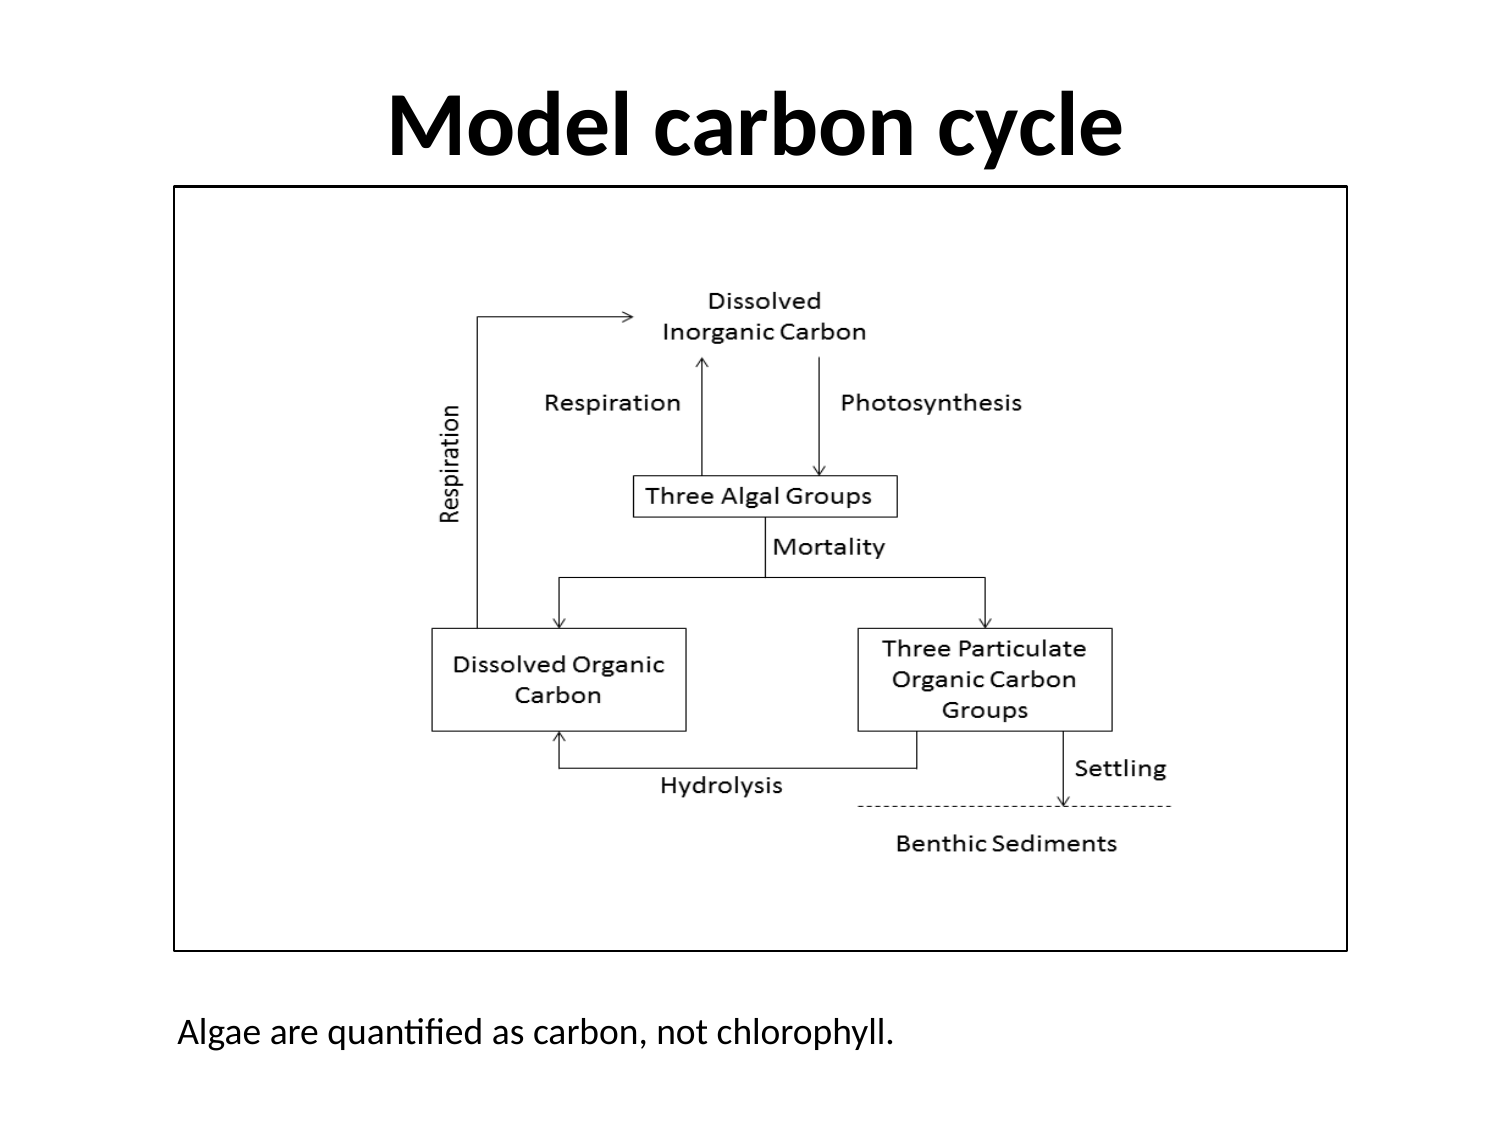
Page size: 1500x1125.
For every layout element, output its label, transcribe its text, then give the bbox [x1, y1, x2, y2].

text_box Algae are quantified as carbon, not chlorophyll. [162, 999, 1346, 1060]
title Model carbon cycle [81, 24, 1432, 213]
picture [174, 187, 1346, 951]
